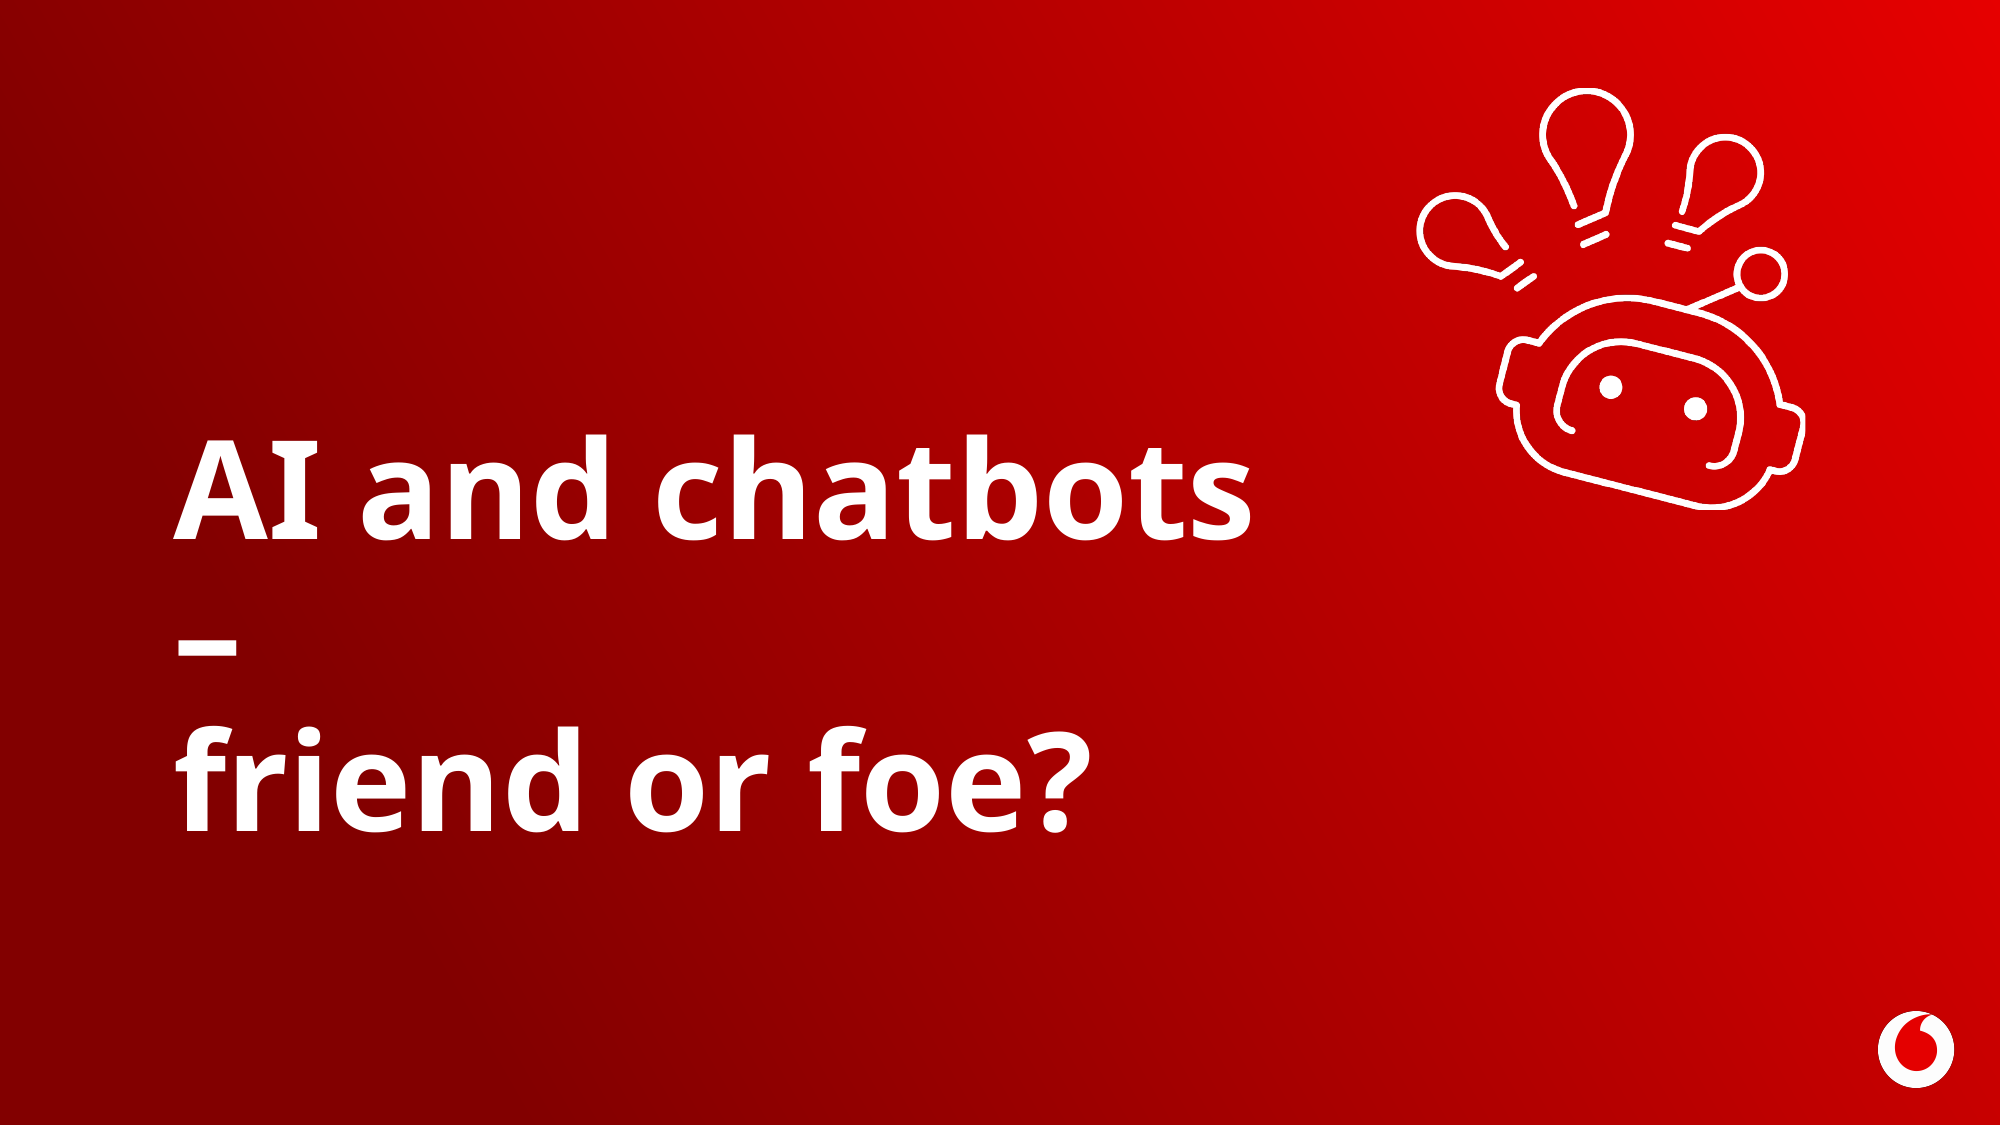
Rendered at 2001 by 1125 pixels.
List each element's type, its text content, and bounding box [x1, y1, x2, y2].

picture [1415, 87, 1806, 510]
picture [1874, 1007, 1963, 1092]
text_box AI and chatbots – friend or foe? [173, 421, 1296, 859]
